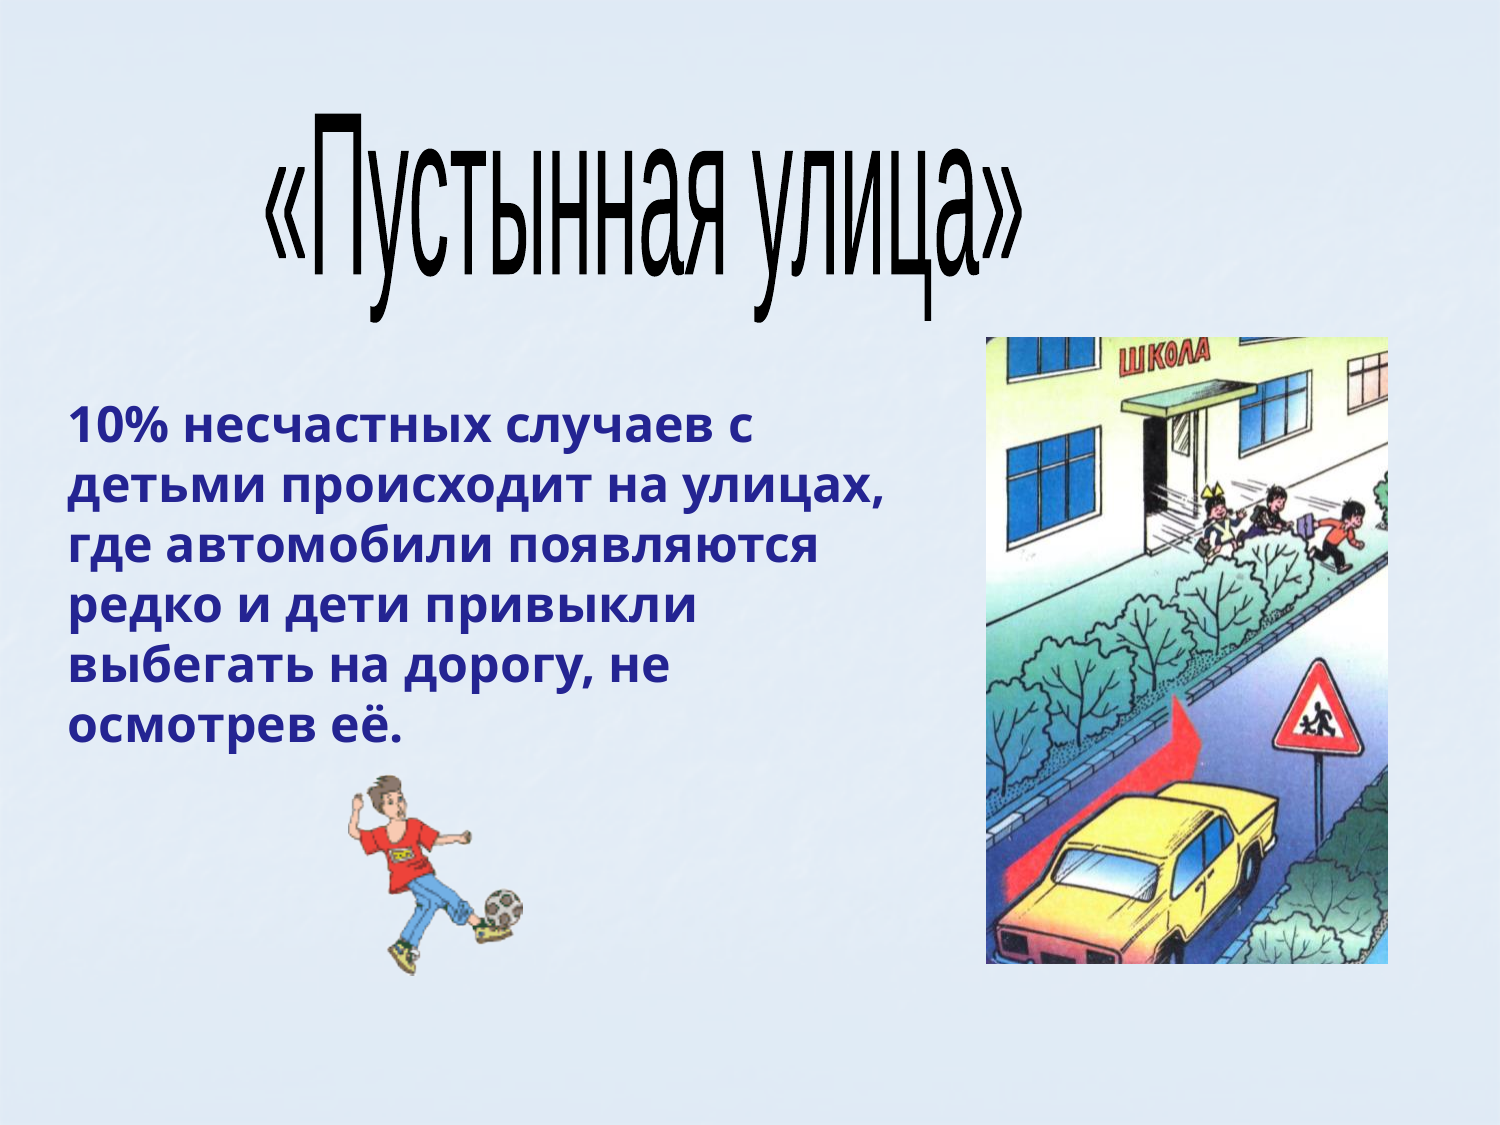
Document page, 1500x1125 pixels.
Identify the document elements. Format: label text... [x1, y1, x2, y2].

picture [986, 337, 1388, 965]
picture [348, 774, 523, 976]
text_box 10% несчастных случаев с детьми происходит на улицах, где автомобили появляются редко и дети привыкли выбегать на дорогу, не осмотрев её. [53, 385, 916, 761]
